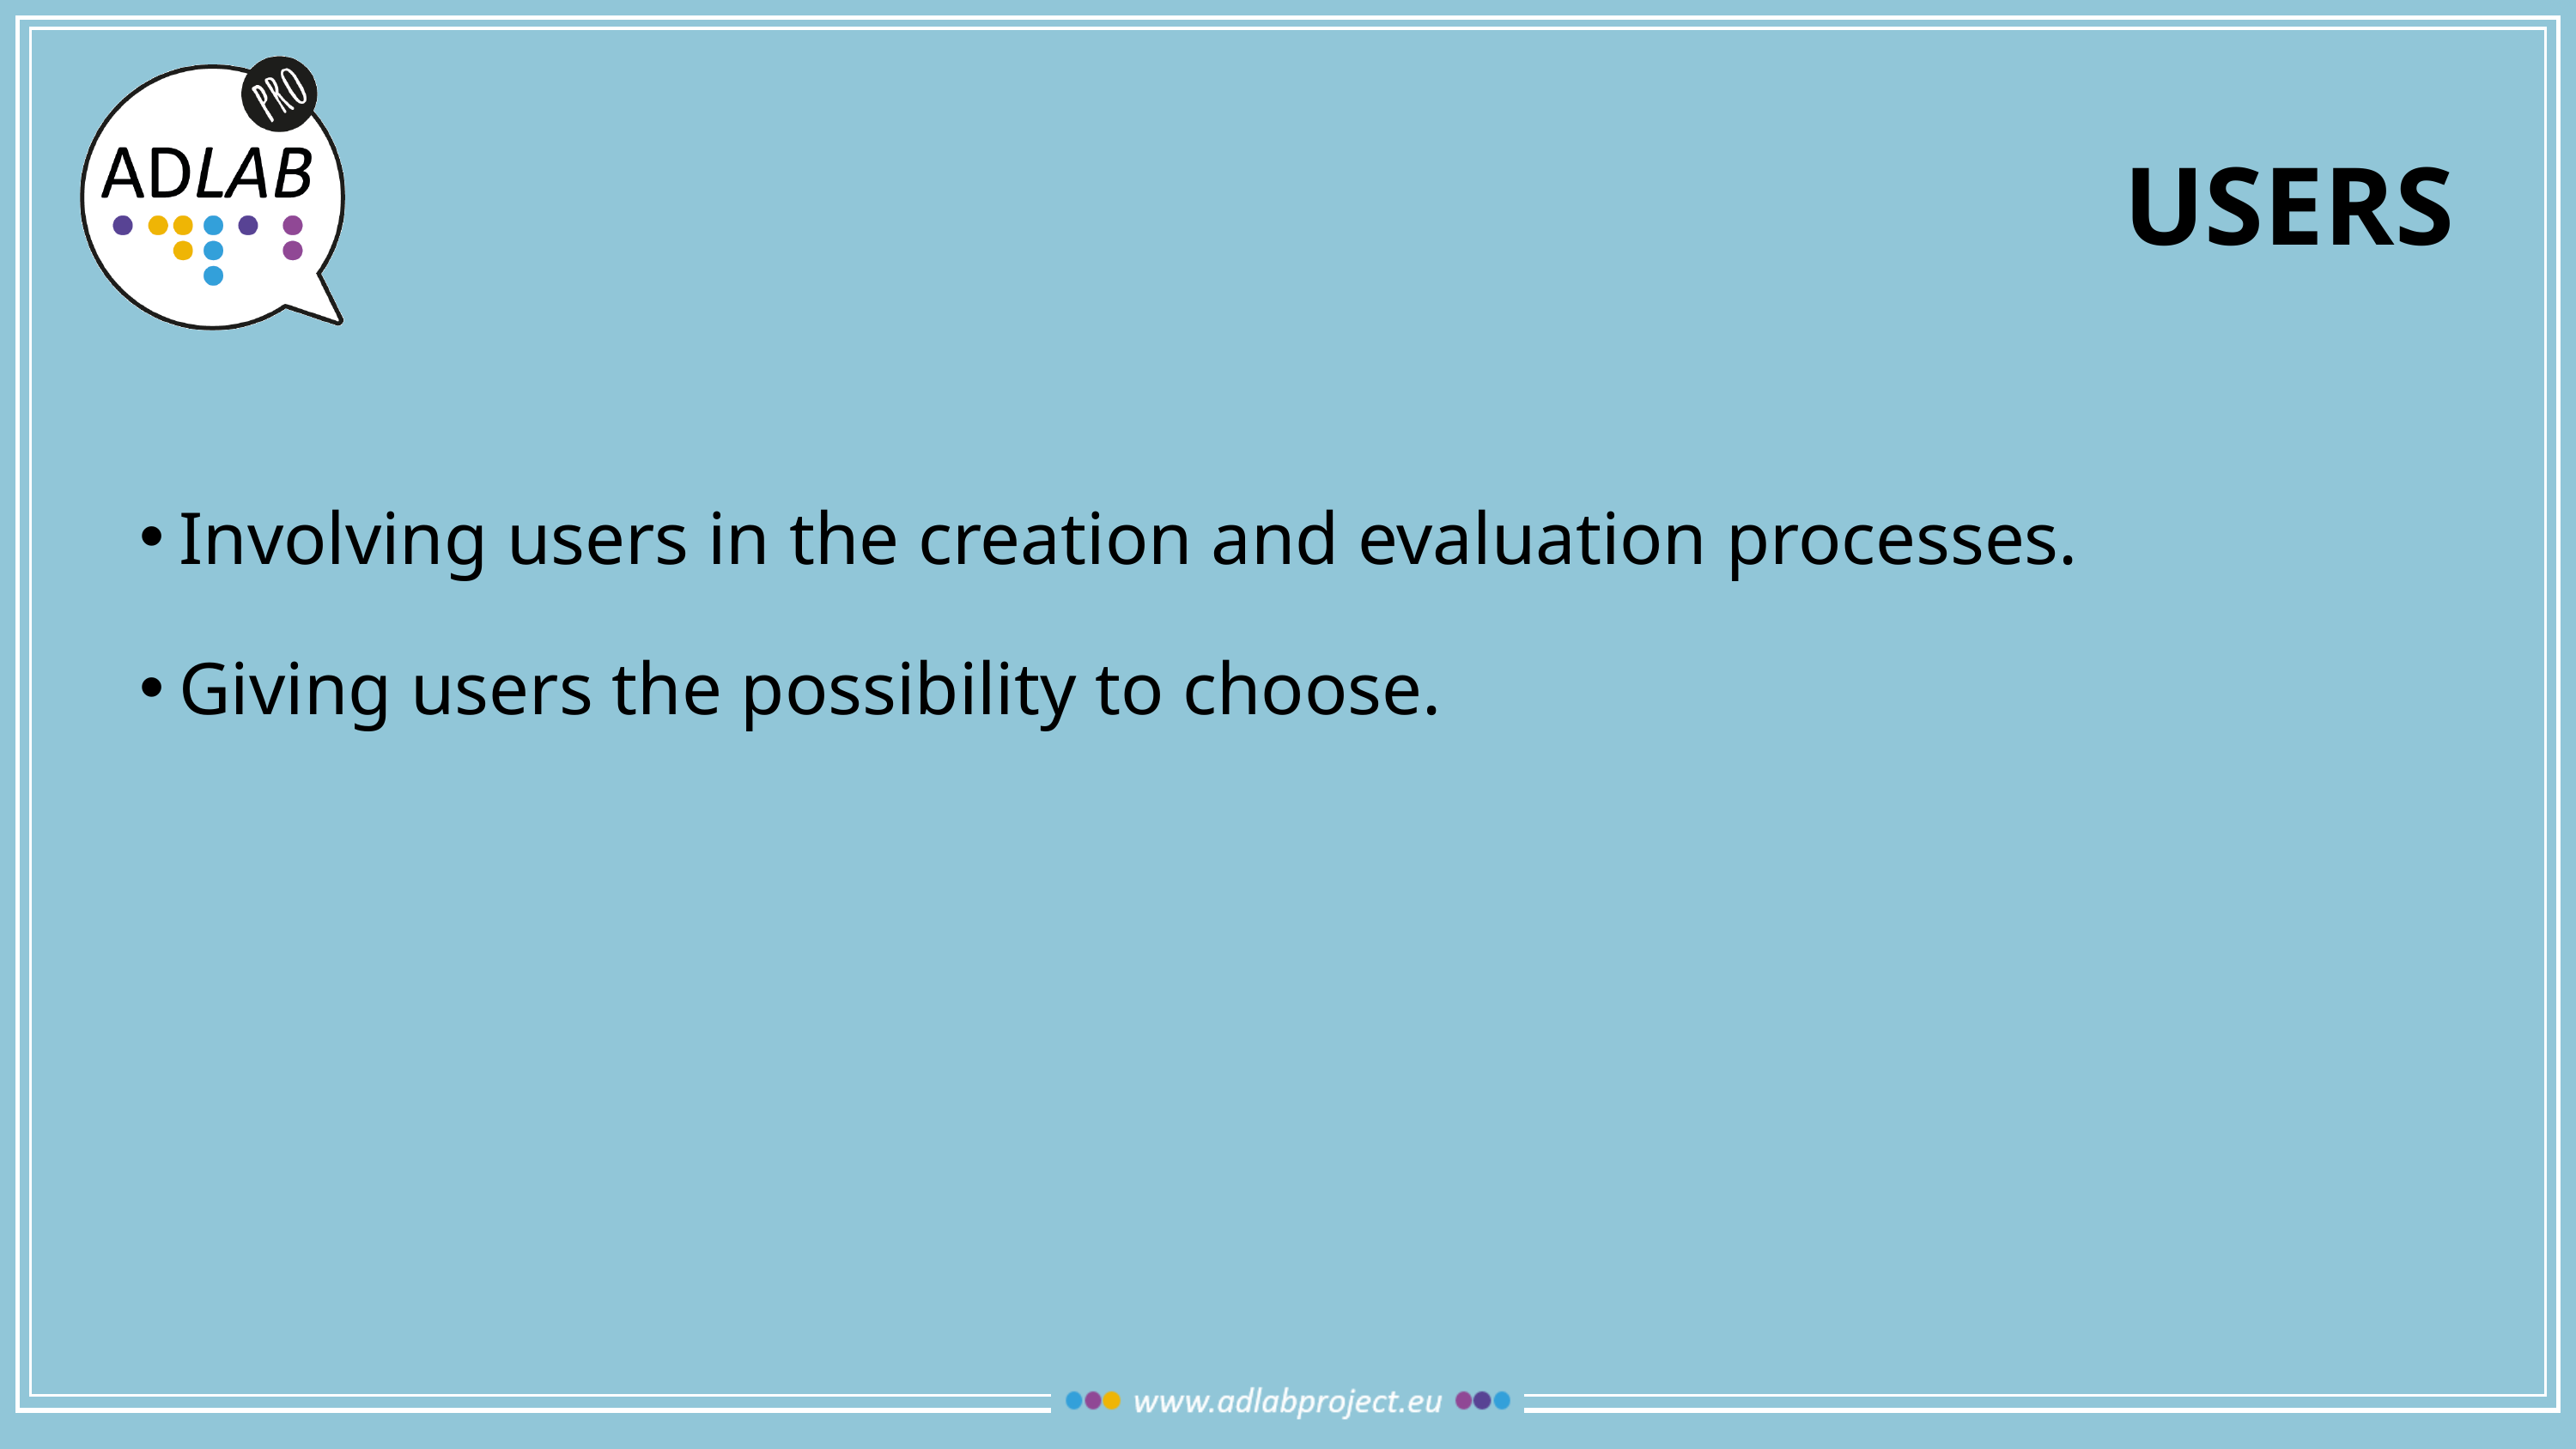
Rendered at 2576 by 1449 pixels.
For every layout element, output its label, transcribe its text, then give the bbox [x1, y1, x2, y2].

picture [72, 49, 353, 330]
title USERS [384, 70, 2467, 351]
list Involving users in the creation and evaluation processes. Giving users the possibility to choose. [126, 443, 2315, 1099]
picture [1051, 1378, 1524, 1429]
